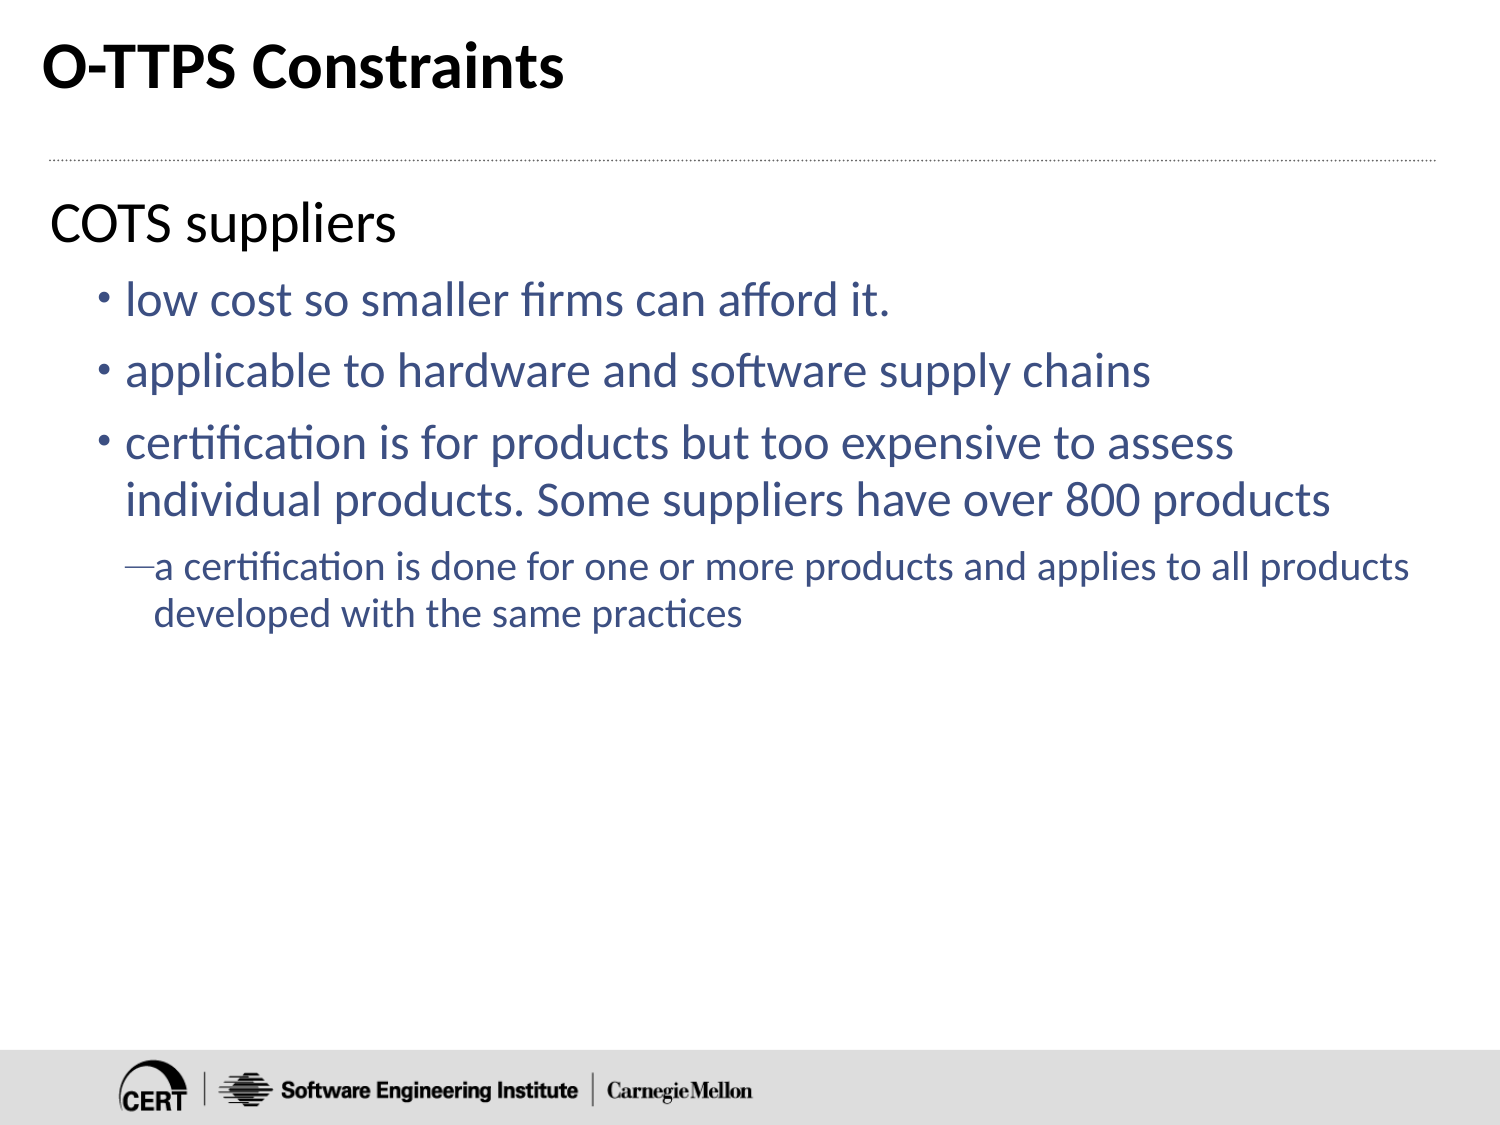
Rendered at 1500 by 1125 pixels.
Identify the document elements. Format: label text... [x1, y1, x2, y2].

list COTS suppliers low cost so smaller firms can afford it. applicable to hardware and software supply chains certification is for products but too expensive to assess individual products. Some suppliers have over 800 products a certification is done for one or more products and applies to all products developed with the same practices [49, 187, 1438, 1001]
picture [102, 1056, 765, 1117]
title O-TTPS Constraints [42, 37, 1434, 155]
